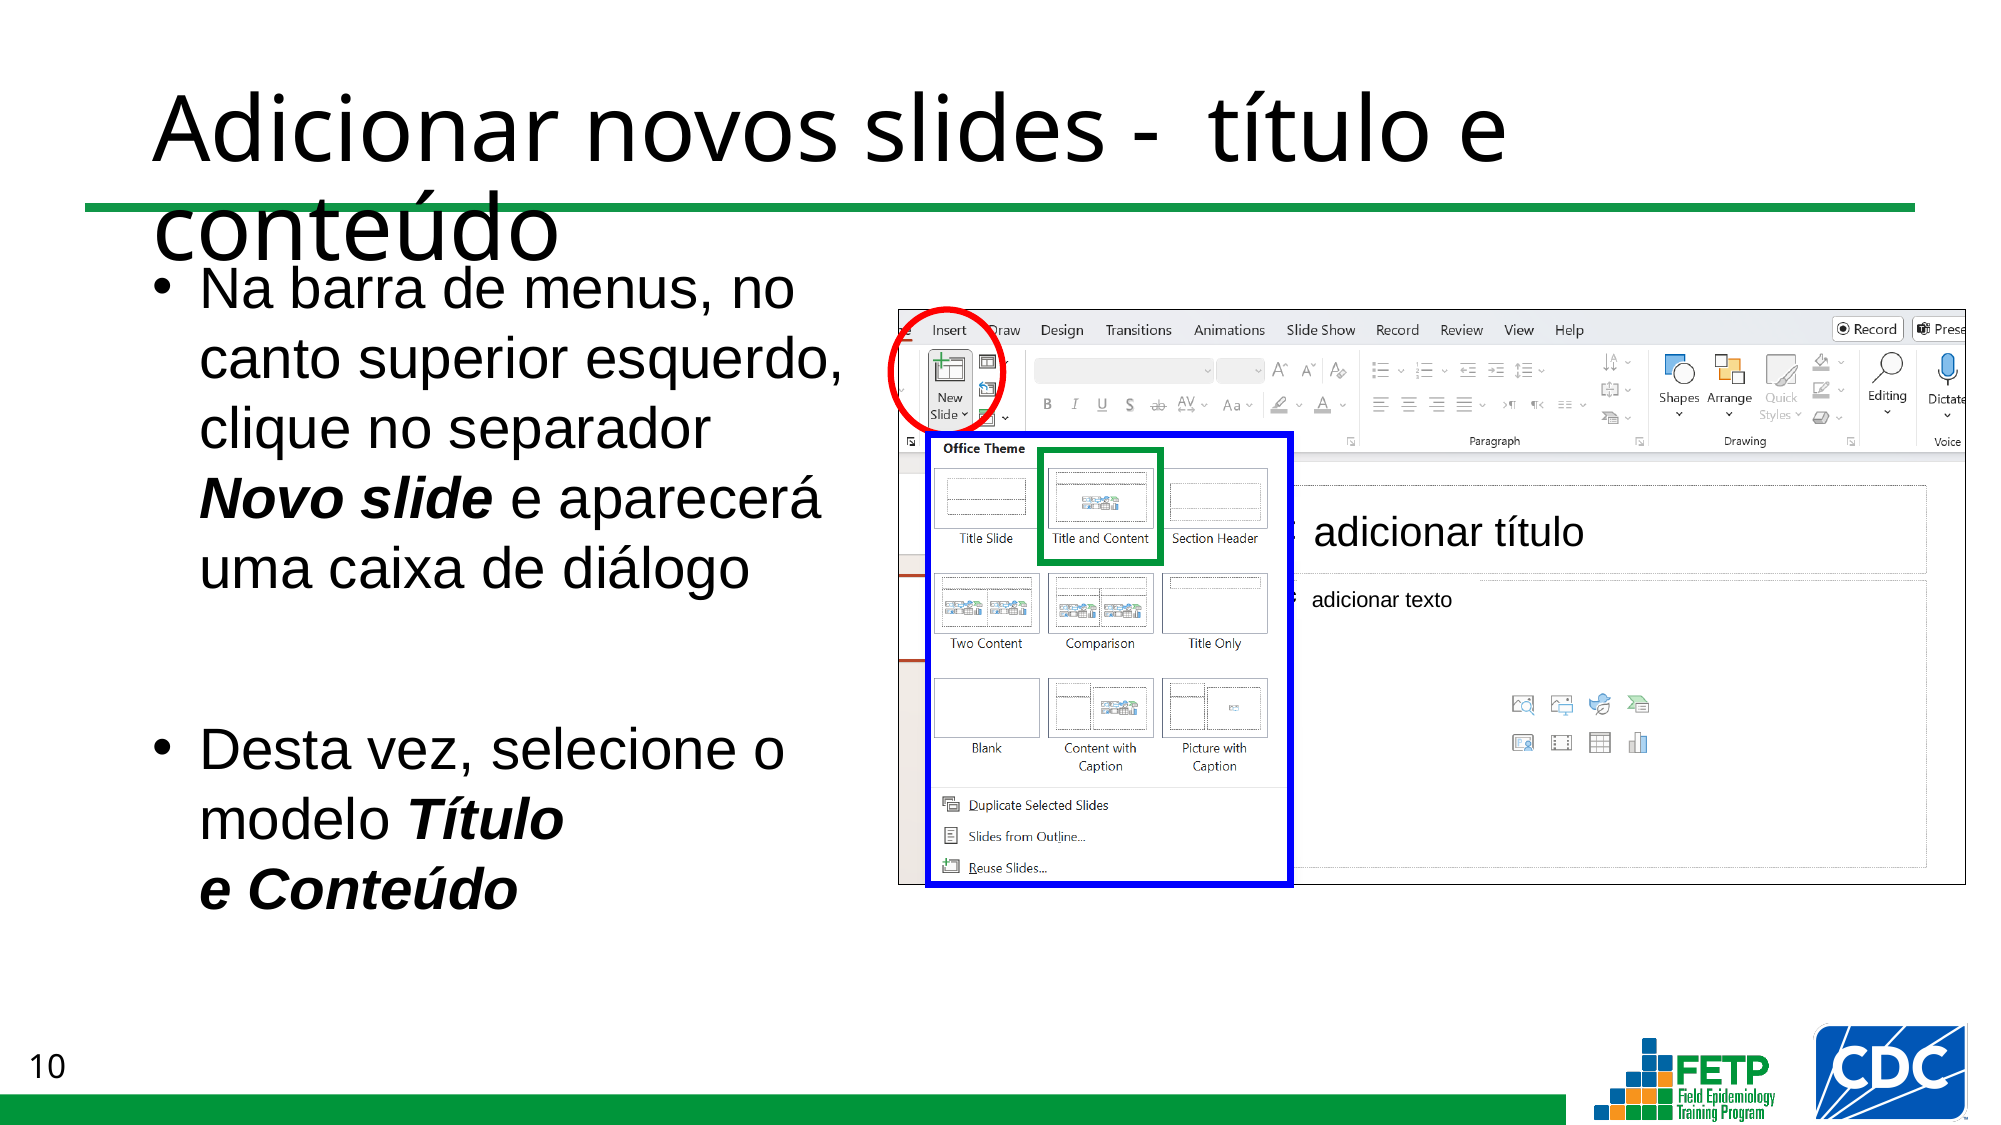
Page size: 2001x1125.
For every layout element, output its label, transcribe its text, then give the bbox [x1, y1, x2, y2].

picture [1813, 1023, 1968, 1122]
picture [898, 309, 1966, 885]
picture [1594, 1038, 1775, 1122]
title Adicionar novos slides - título e conteúdo [137, 75, 1863, 207]
list Na barra de menus, no canto superior esquerdo, clique no separador Novo slide e aparecerá uma caixa de diálogo Desta vez, selecione o modelo Título e Conteúdo [137, 242, 870, 1004]
text_box [889, 339, 898, 405]
